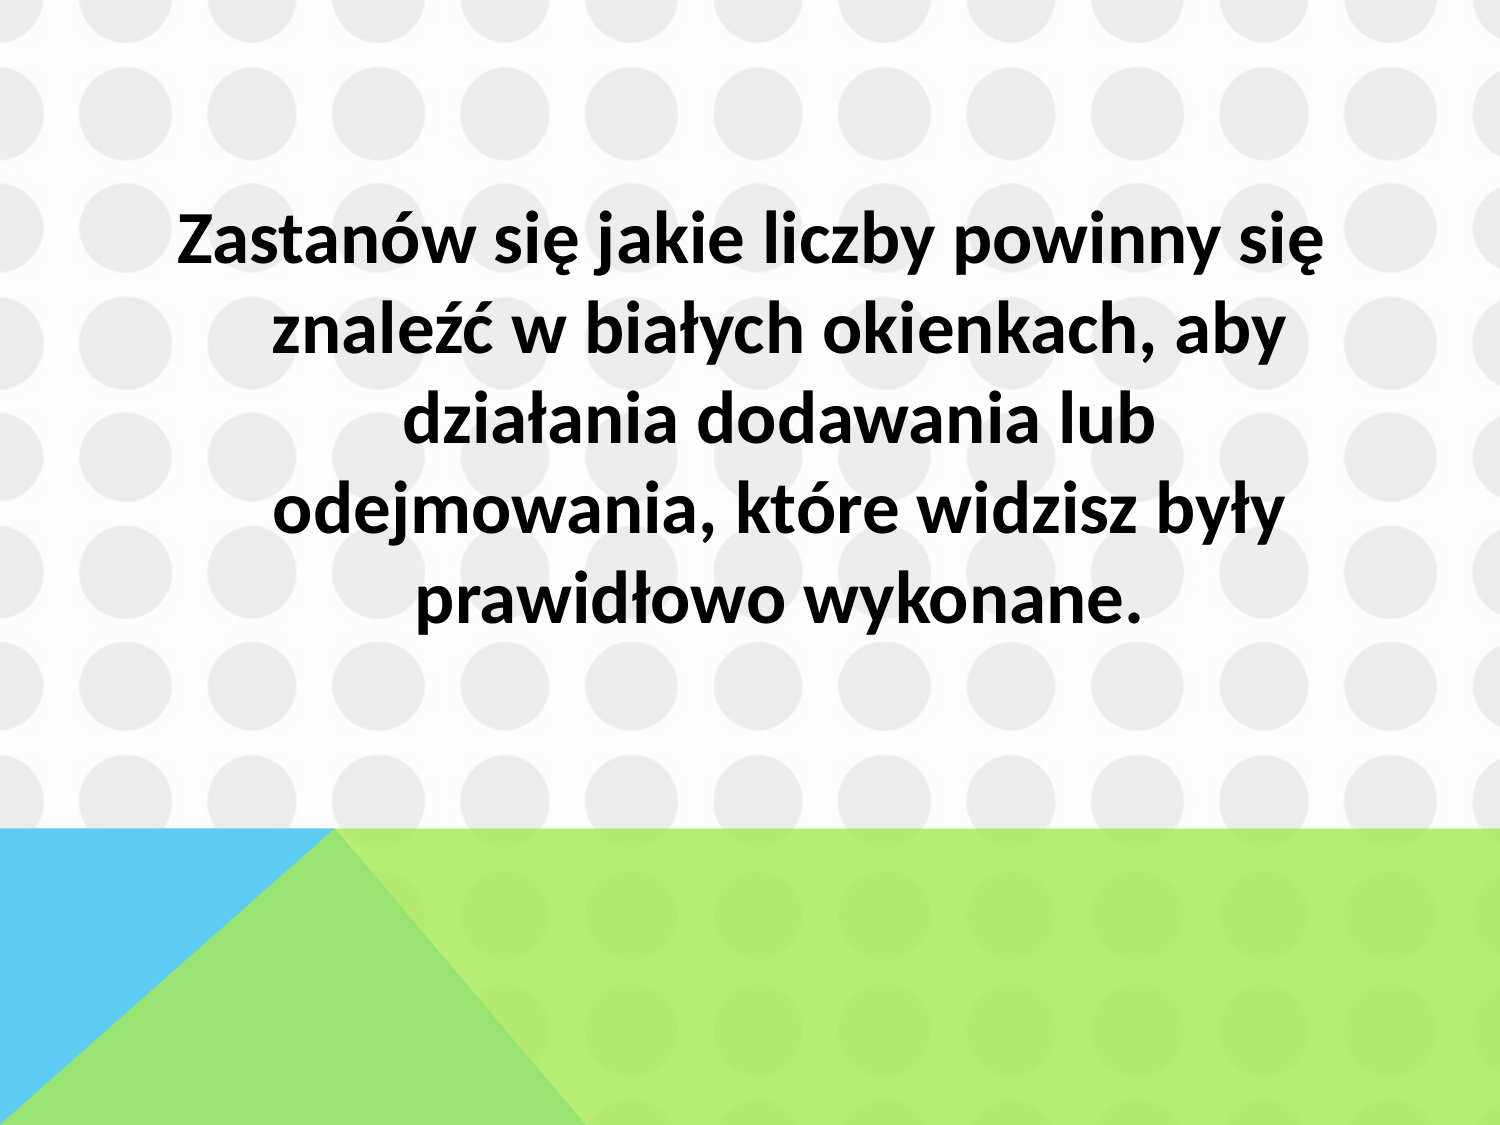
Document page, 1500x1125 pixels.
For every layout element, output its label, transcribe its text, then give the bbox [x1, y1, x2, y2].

list Zastanów się jakie liczby powinny się znaleźć w białych okienkach, aby działania dodawania lub odejmowania, które widzisz były prawidłowo wykonane. [135, 180, 1369, 768]
